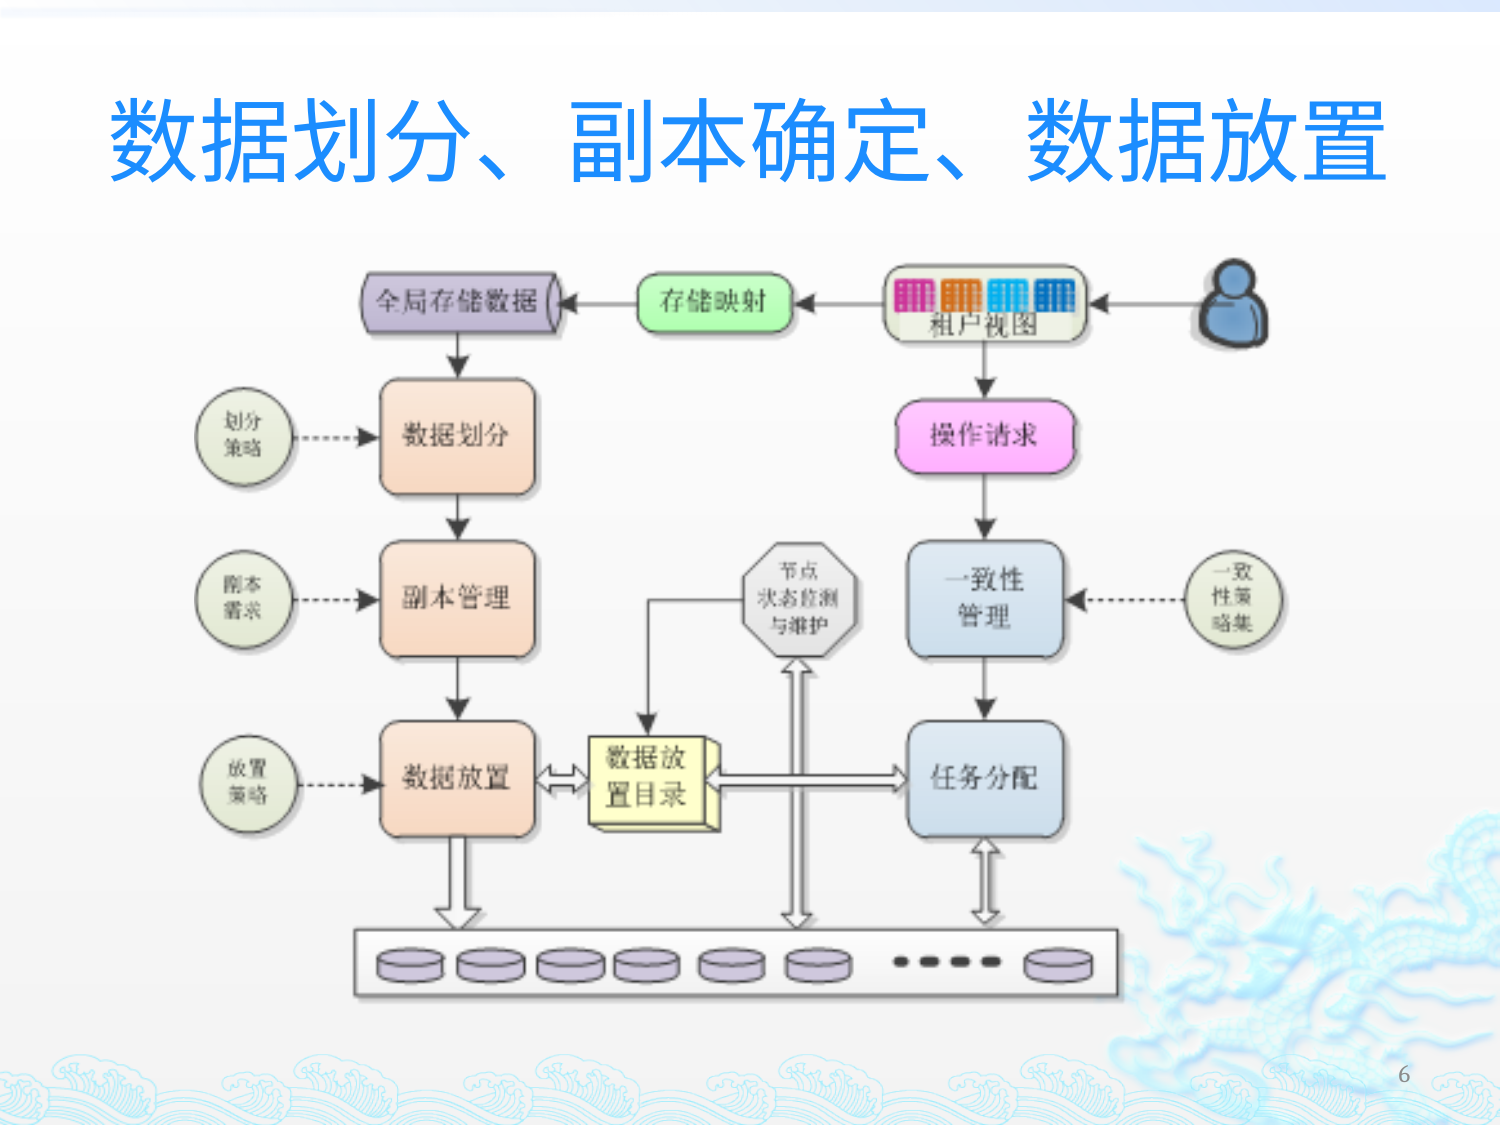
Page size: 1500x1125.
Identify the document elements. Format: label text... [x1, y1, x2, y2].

title 数据划分、副本确定、数据放置 [75, 45, 1425, 233]
slide_number 6 [1074, 1042, 1425, 1103]
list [194, 251, 1300, 1012]
